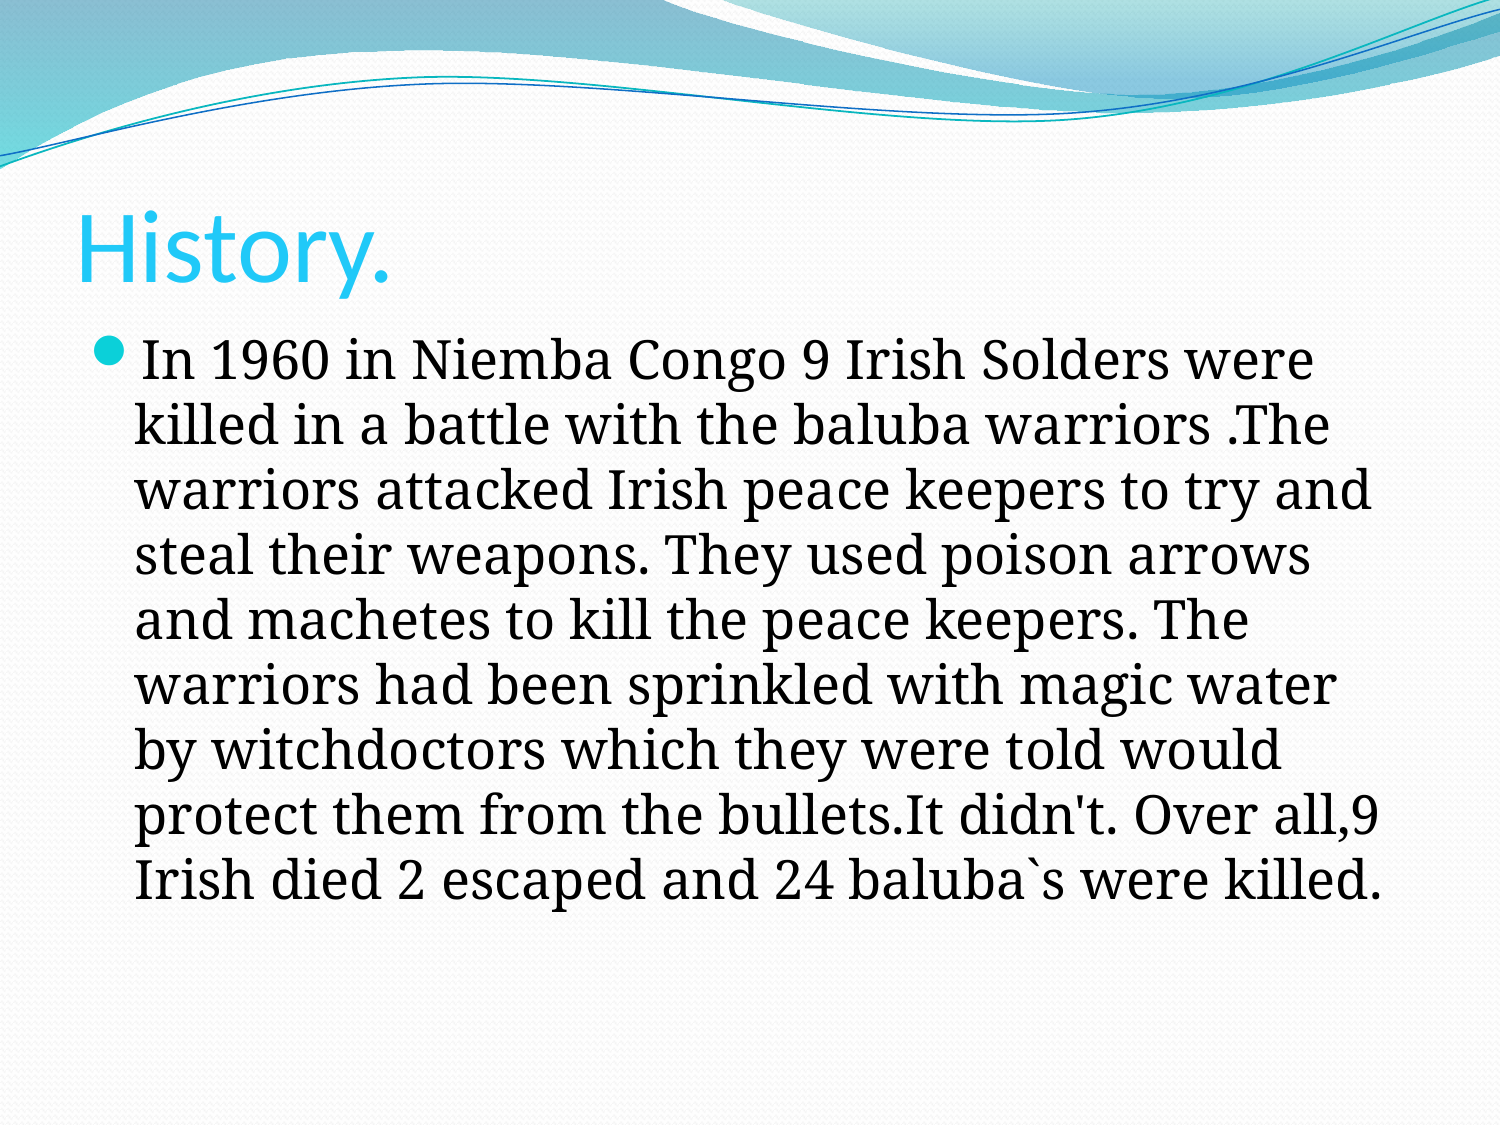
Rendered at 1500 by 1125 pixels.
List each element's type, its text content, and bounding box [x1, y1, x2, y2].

title History. [75, 115, 1425, 303]
list In 1960 in Niemba Congo 9 Irish Solders were killed in a battle with the baluba warriors .The warriors attacked Irish peace keepers to try and steal their weapons. They used poison arrows and machetes to kill the peace keepers. The warriors had been sprinkled with magic water by witchdoctors which they were told would protect them from the bullets.It didn't. Over all,9 Irish died 2 escaped and 24 baluba`s were killed. [75, 317, 1425, 1038]
